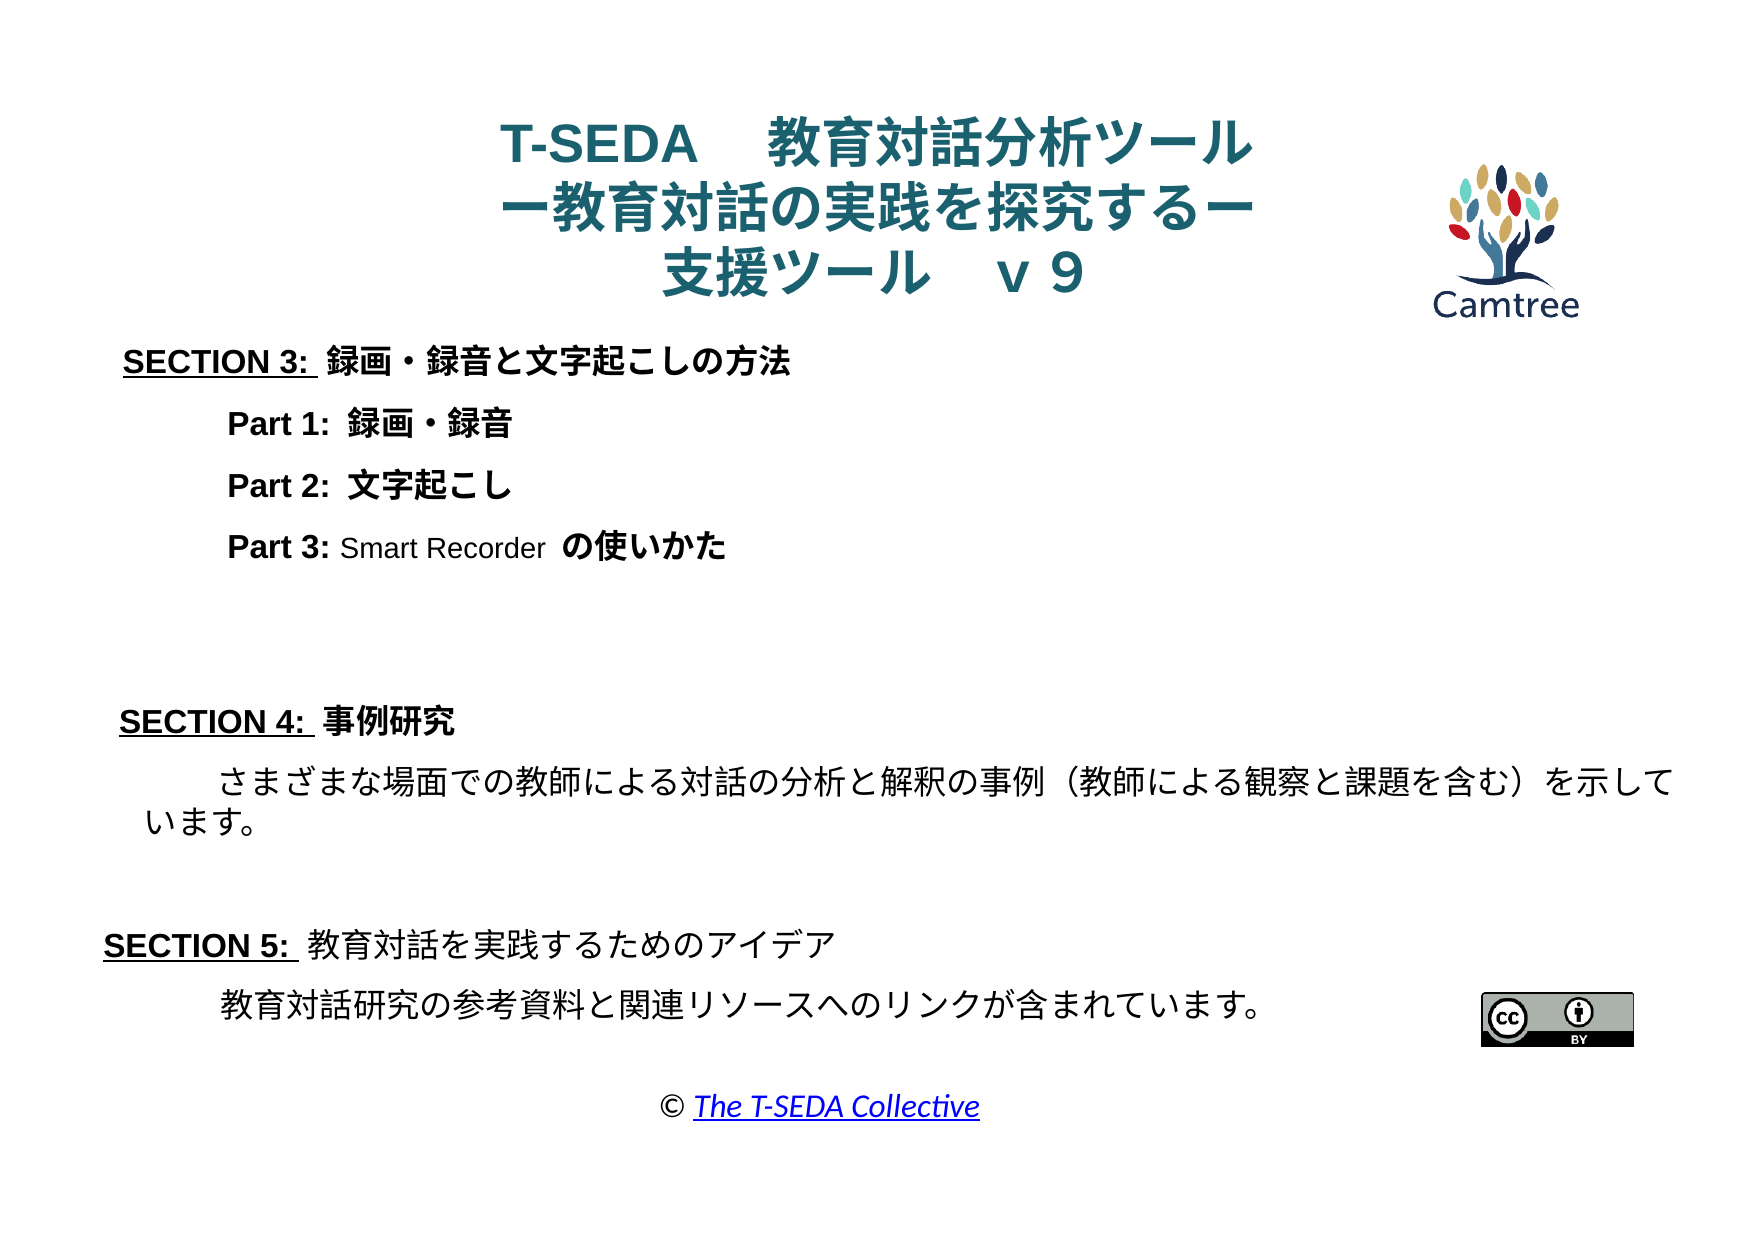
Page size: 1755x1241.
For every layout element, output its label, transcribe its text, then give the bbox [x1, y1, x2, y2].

picture [1481, 992, 1634, 1048]
picture [1433, 164, 1579, 318]
title T-SEDA 教育対話分析ツール ー教育対話の実践を探究するー 支援ツール ｖ９ [196, 106, 1558, 369]
list SECTION 3: 録画・録音と文字起こしの方法 Part 1: 録画・録音 Part 2: 文字起こし Part 3: Smart Recorder の使いかた SECTION 4: 事例研究 さまざまな場面での教師による対話の分析と解釈の事例（教師による観察と課題を含む）を示しています。 SECTION 5: 教育対話を実践するためのアイデア 教育対話研究の参考資料と関連リソースへのリンクが含まれています。 © The T-SEDA Collective [75, 316, 1679, 1124]
